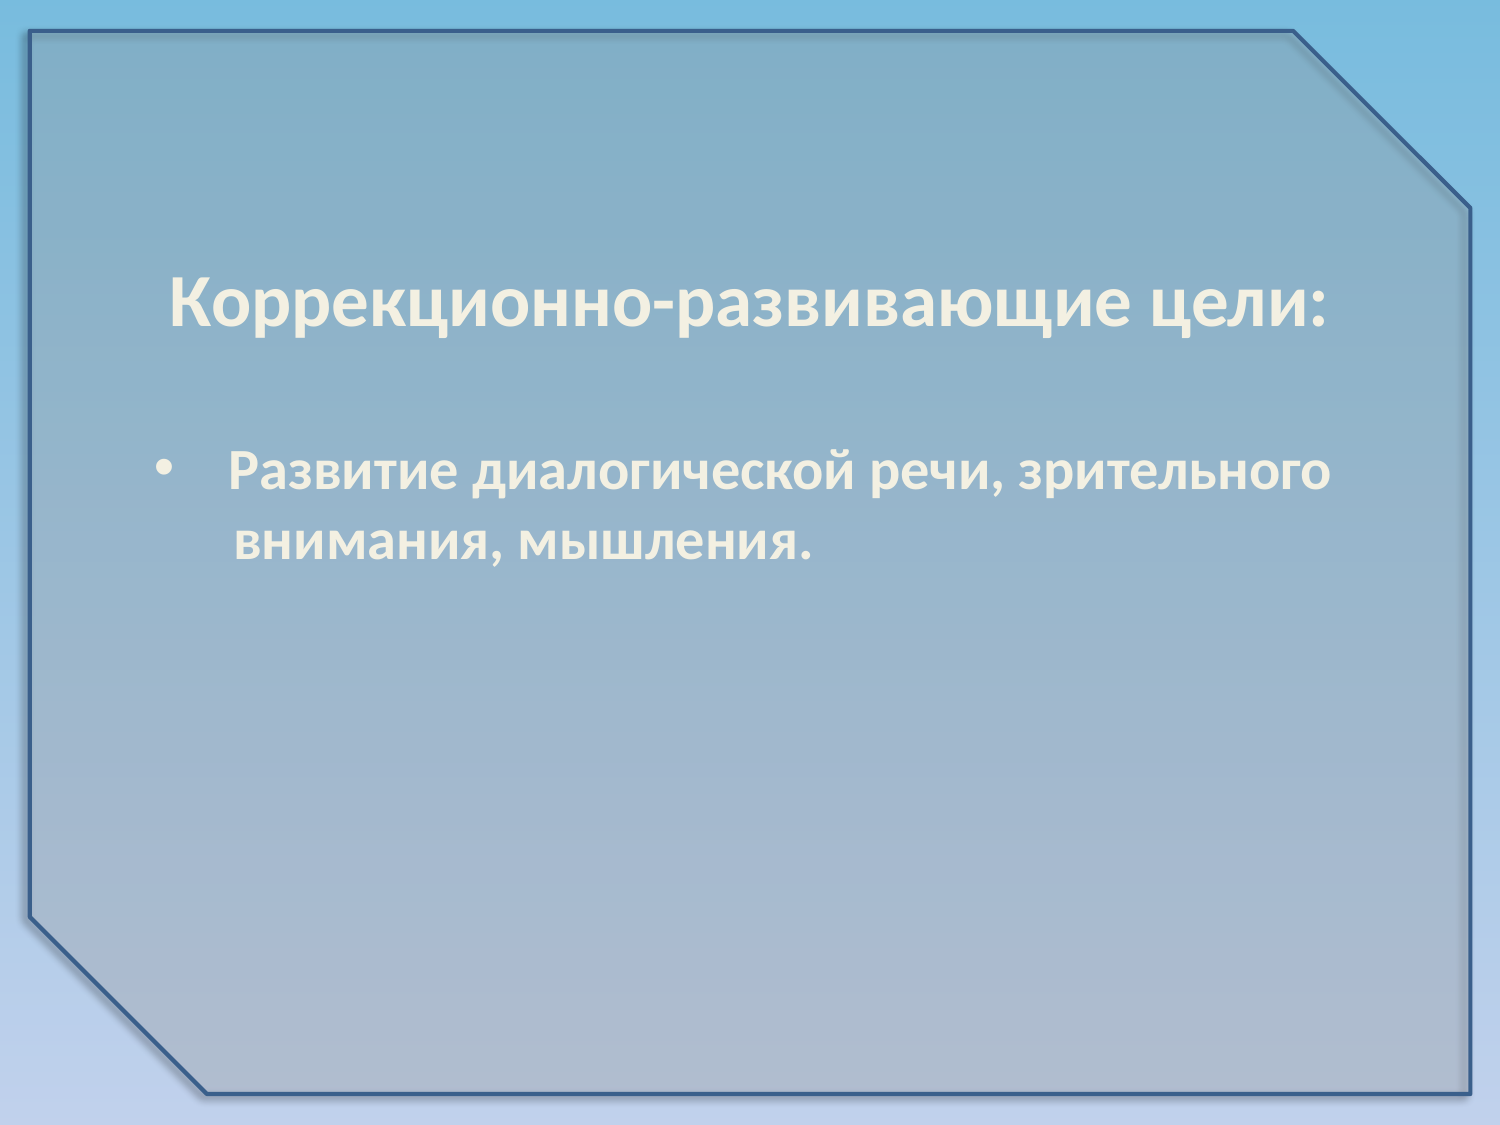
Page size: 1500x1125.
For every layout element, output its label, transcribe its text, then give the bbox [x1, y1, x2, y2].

text_box [27, 28, 1473, 1097]
text_box Коррекционно-развивающие цели: Развитие диалогической речи, зрительного внимания, мышления. [138, 243, 1362, 669]
